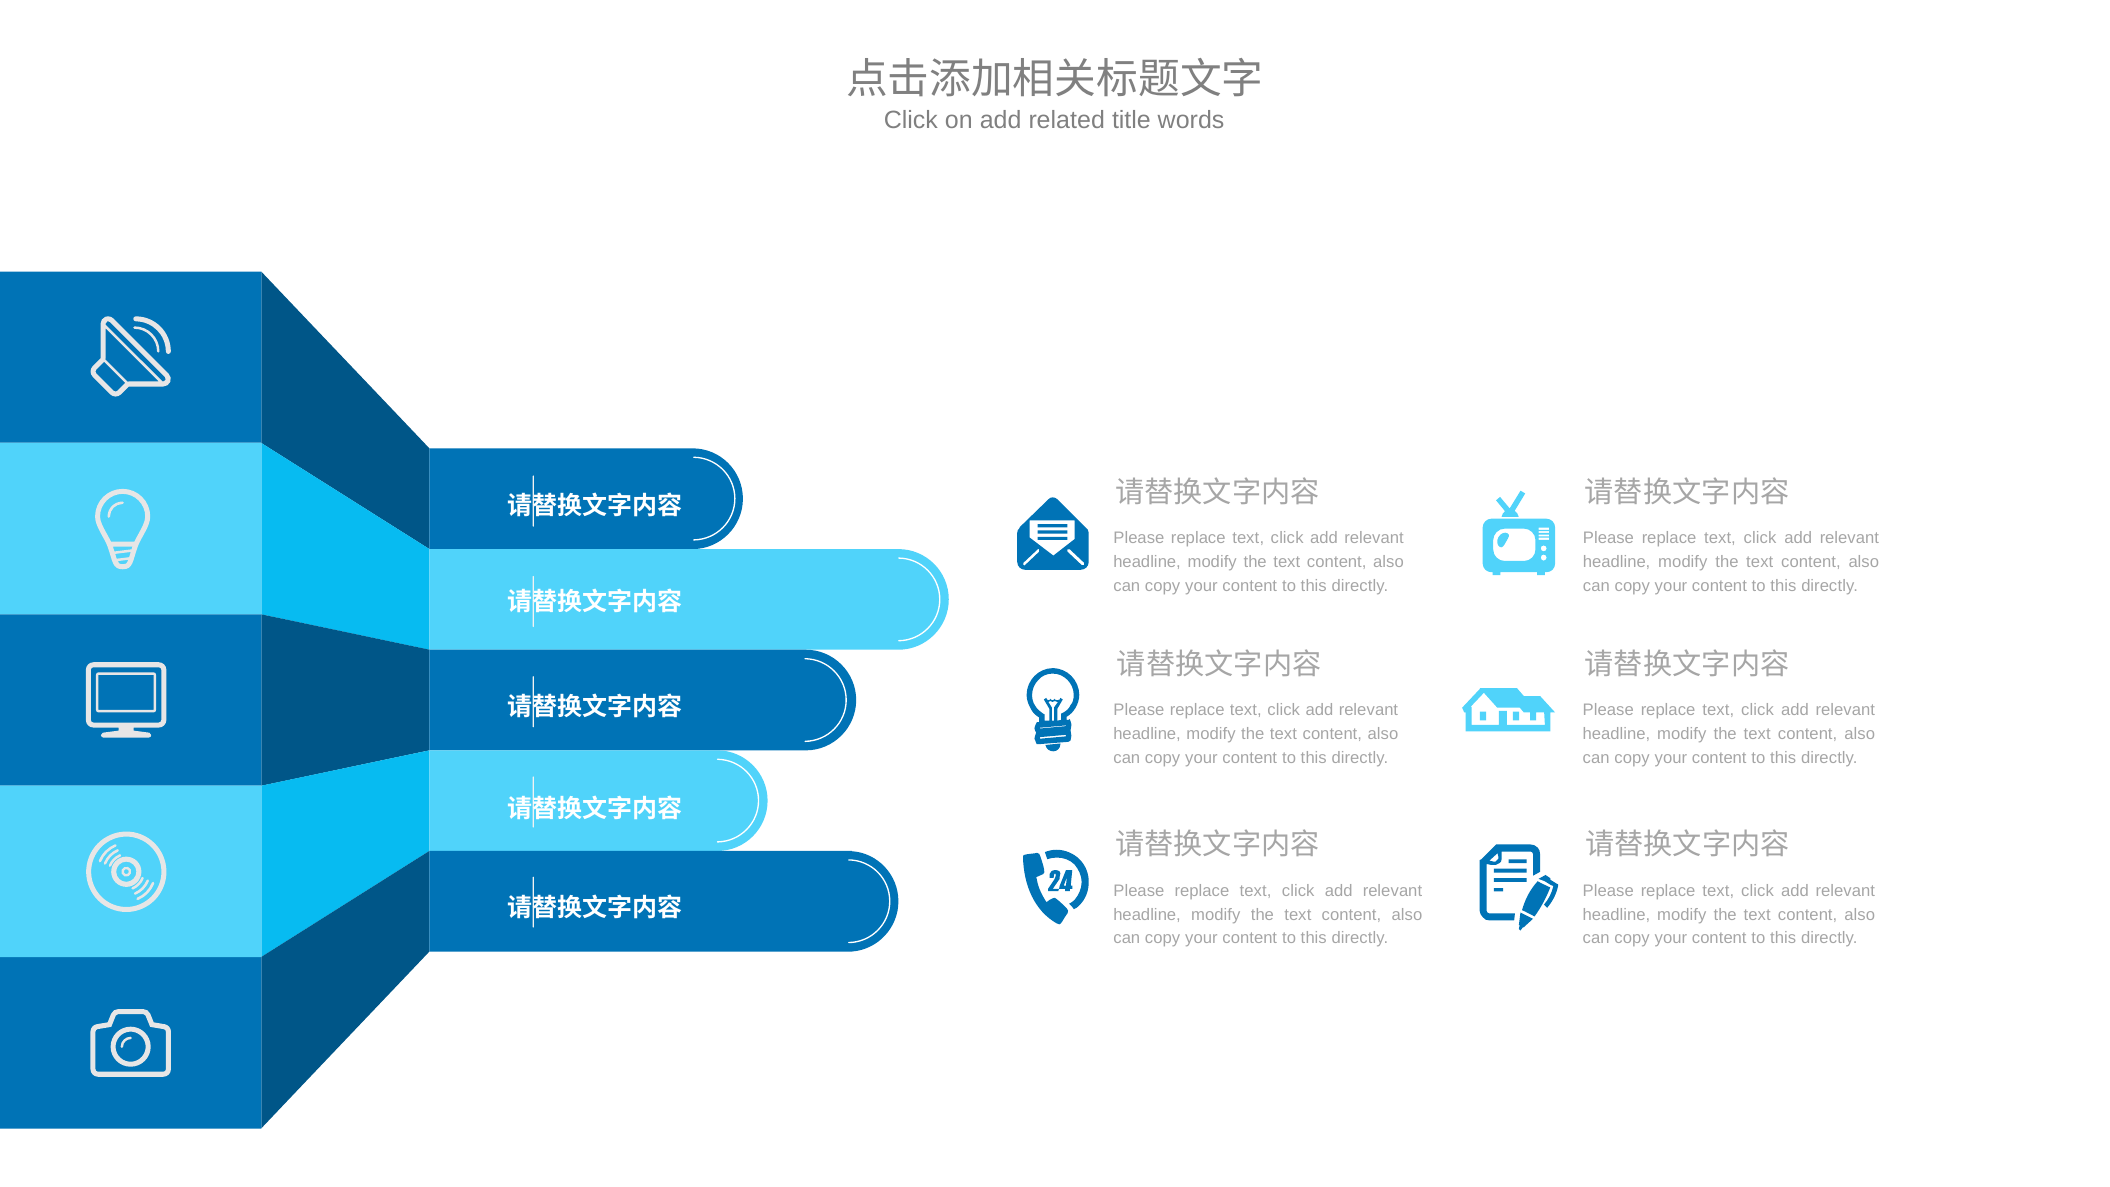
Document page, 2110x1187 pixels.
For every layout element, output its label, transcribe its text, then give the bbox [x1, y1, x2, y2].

text_box [1017, 497, 1089, 570]
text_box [0, 271, 949, 1129]
text_box [1482, 518, 1556, 576]
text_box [1567, 811, 1891, 954]
text_box [1496, 490, 1526, 517]
text_box [1522, 874, 1559, 917]
text_box [1518, 912, 1534, 931]
text_box [1462, 688, 1556, 732]
text_box [1023, 852, 1069, 925]
text_box [1044, 849, 1089, 910]
text_box 点击添加相关标题文字 [803, 44, 1307, 107]
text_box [1567, 630, 1891, 774]
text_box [1098, 630, 1414, 774]
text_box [1568, 458, 1895, 602]
text_box Click on add related title words [864, 95, 1246, 158]
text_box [1098, 811, 1438, 954]
text_box [1026, 668, 1080, 752]
text_box [1479, 844, 1541, 921]
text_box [1098, 458, 1419, 602]
